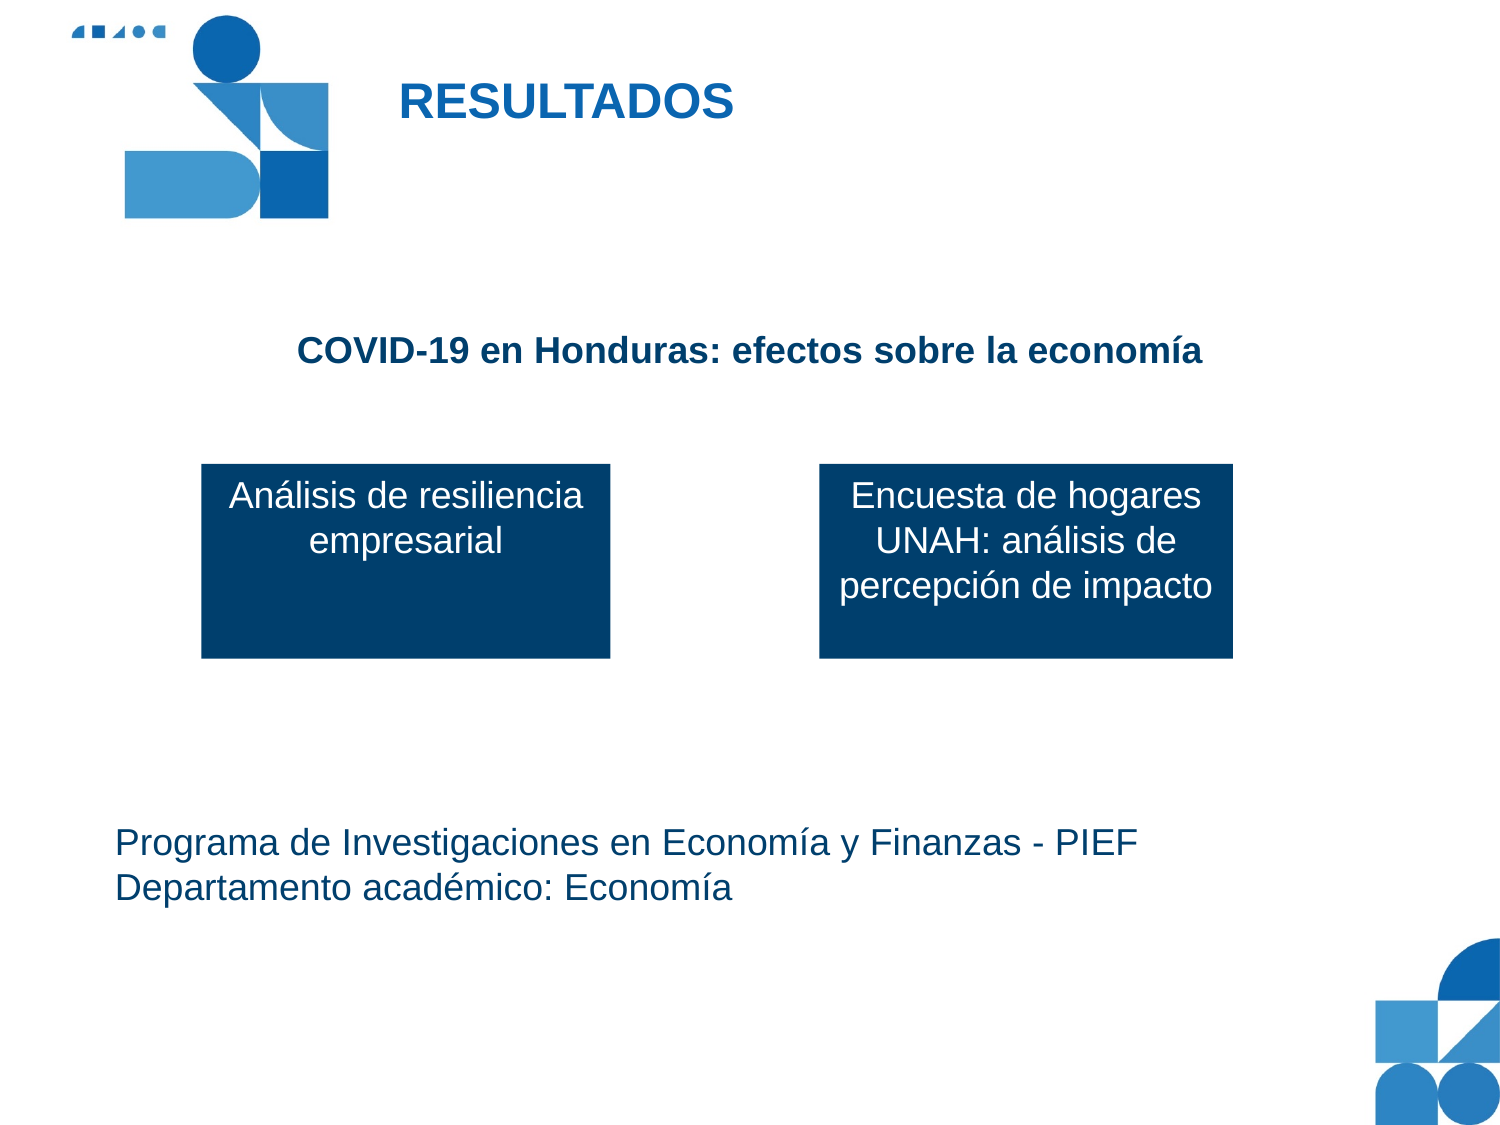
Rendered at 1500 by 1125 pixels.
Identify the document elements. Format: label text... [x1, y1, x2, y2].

picture [0, 0, 1500, 1125]
text_box COVID-19 en Honduras: efectos sobre la economía [201, 318, 1299, 379]
title RESULTADOS [383, 61, 1436, 232]
text_box Programa de Investigaciones en Economía y Finanzas - PIEF Departamento académico: Economía [100, 810, 1211, 916]
text_box Análisis de resiliencia empresarial [201, 463, 611, 659]
text_box Encuesta de hogares UNAH: análisis de percepción de impacto [819, 463, 1233, 659]
